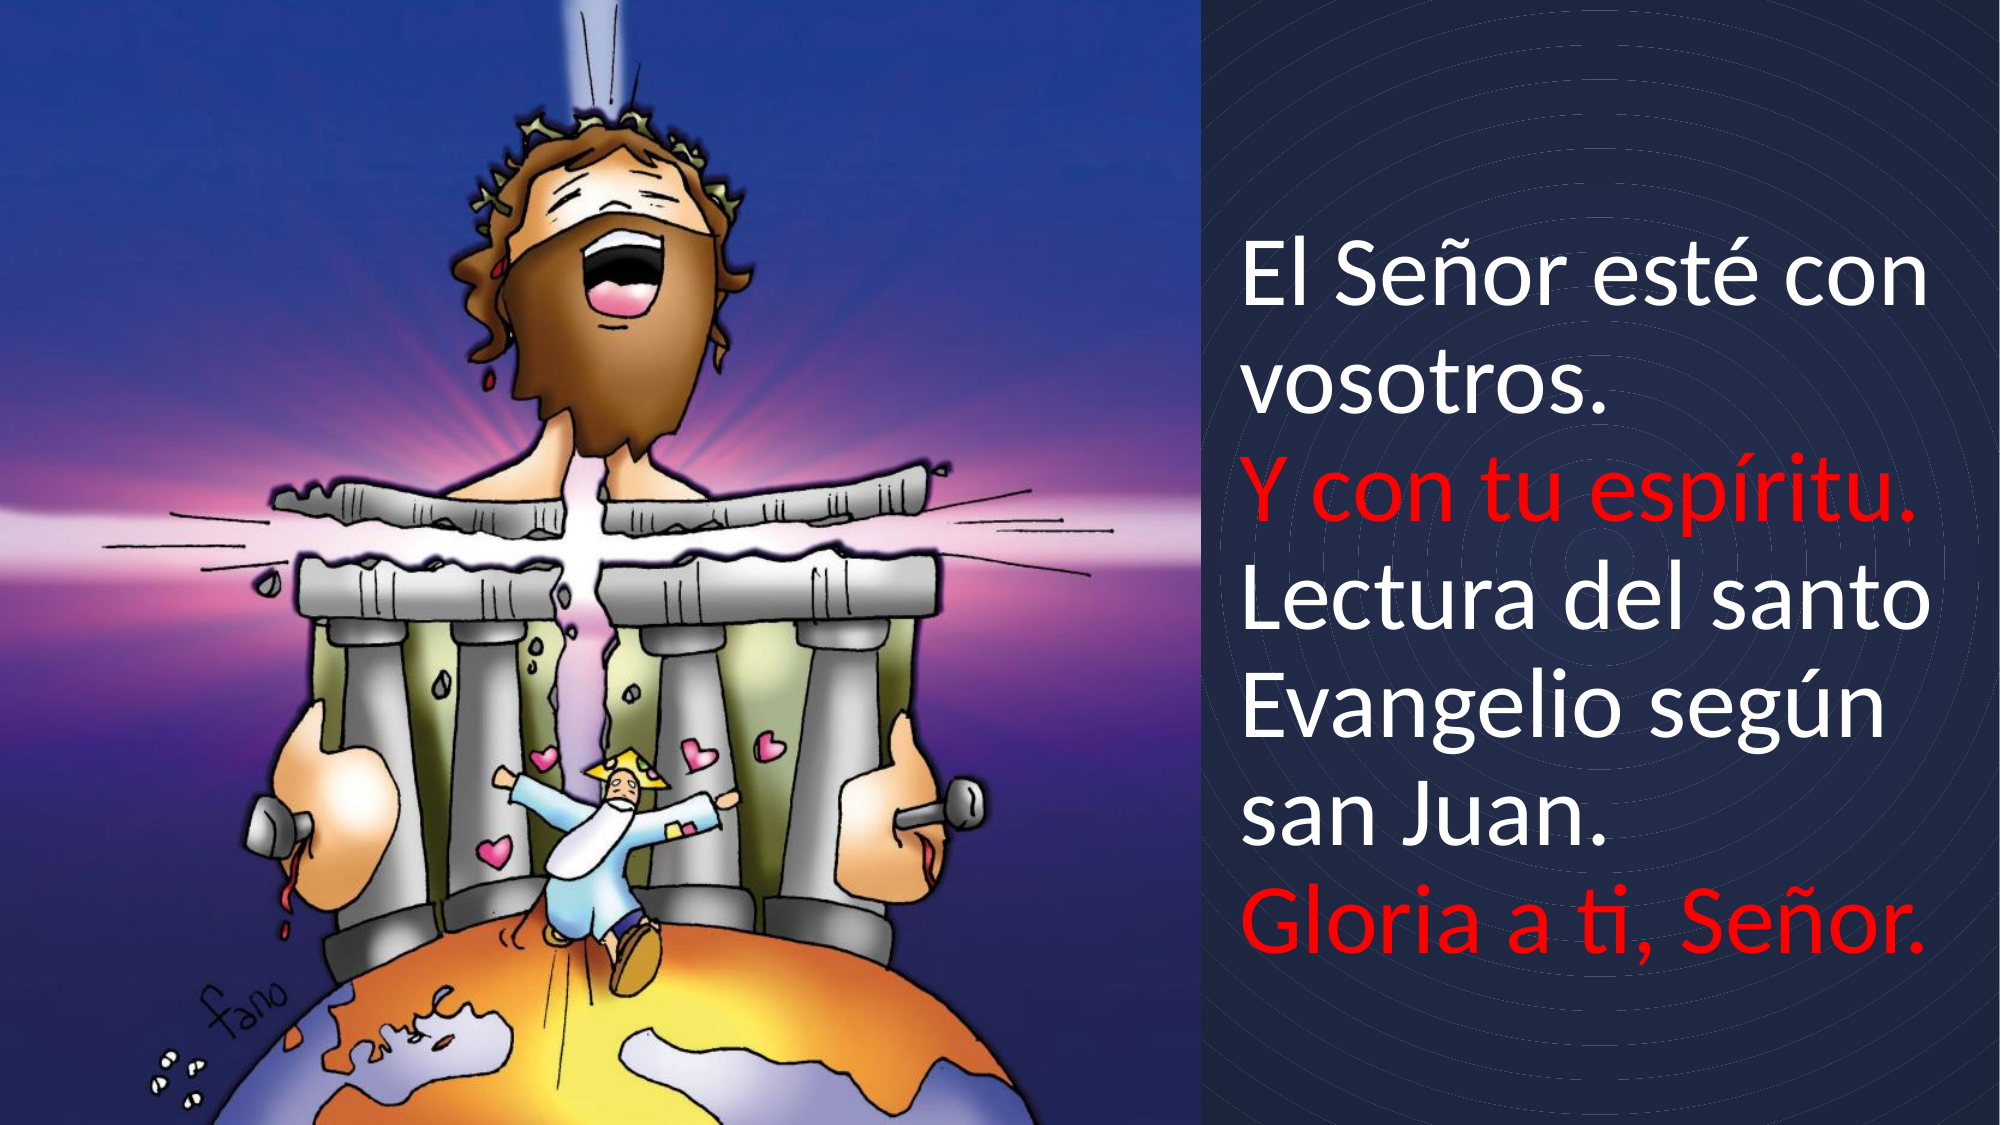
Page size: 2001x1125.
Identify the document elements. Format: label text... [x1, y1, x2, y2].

title El Señor esté con vosotros. Y con tu espíritu. Lectura del santo Evangelio según san Juan. Gloria a ti, Señor. [1224, 42, 1969, 1083]
picture [0, 0, 1201, 1125]
